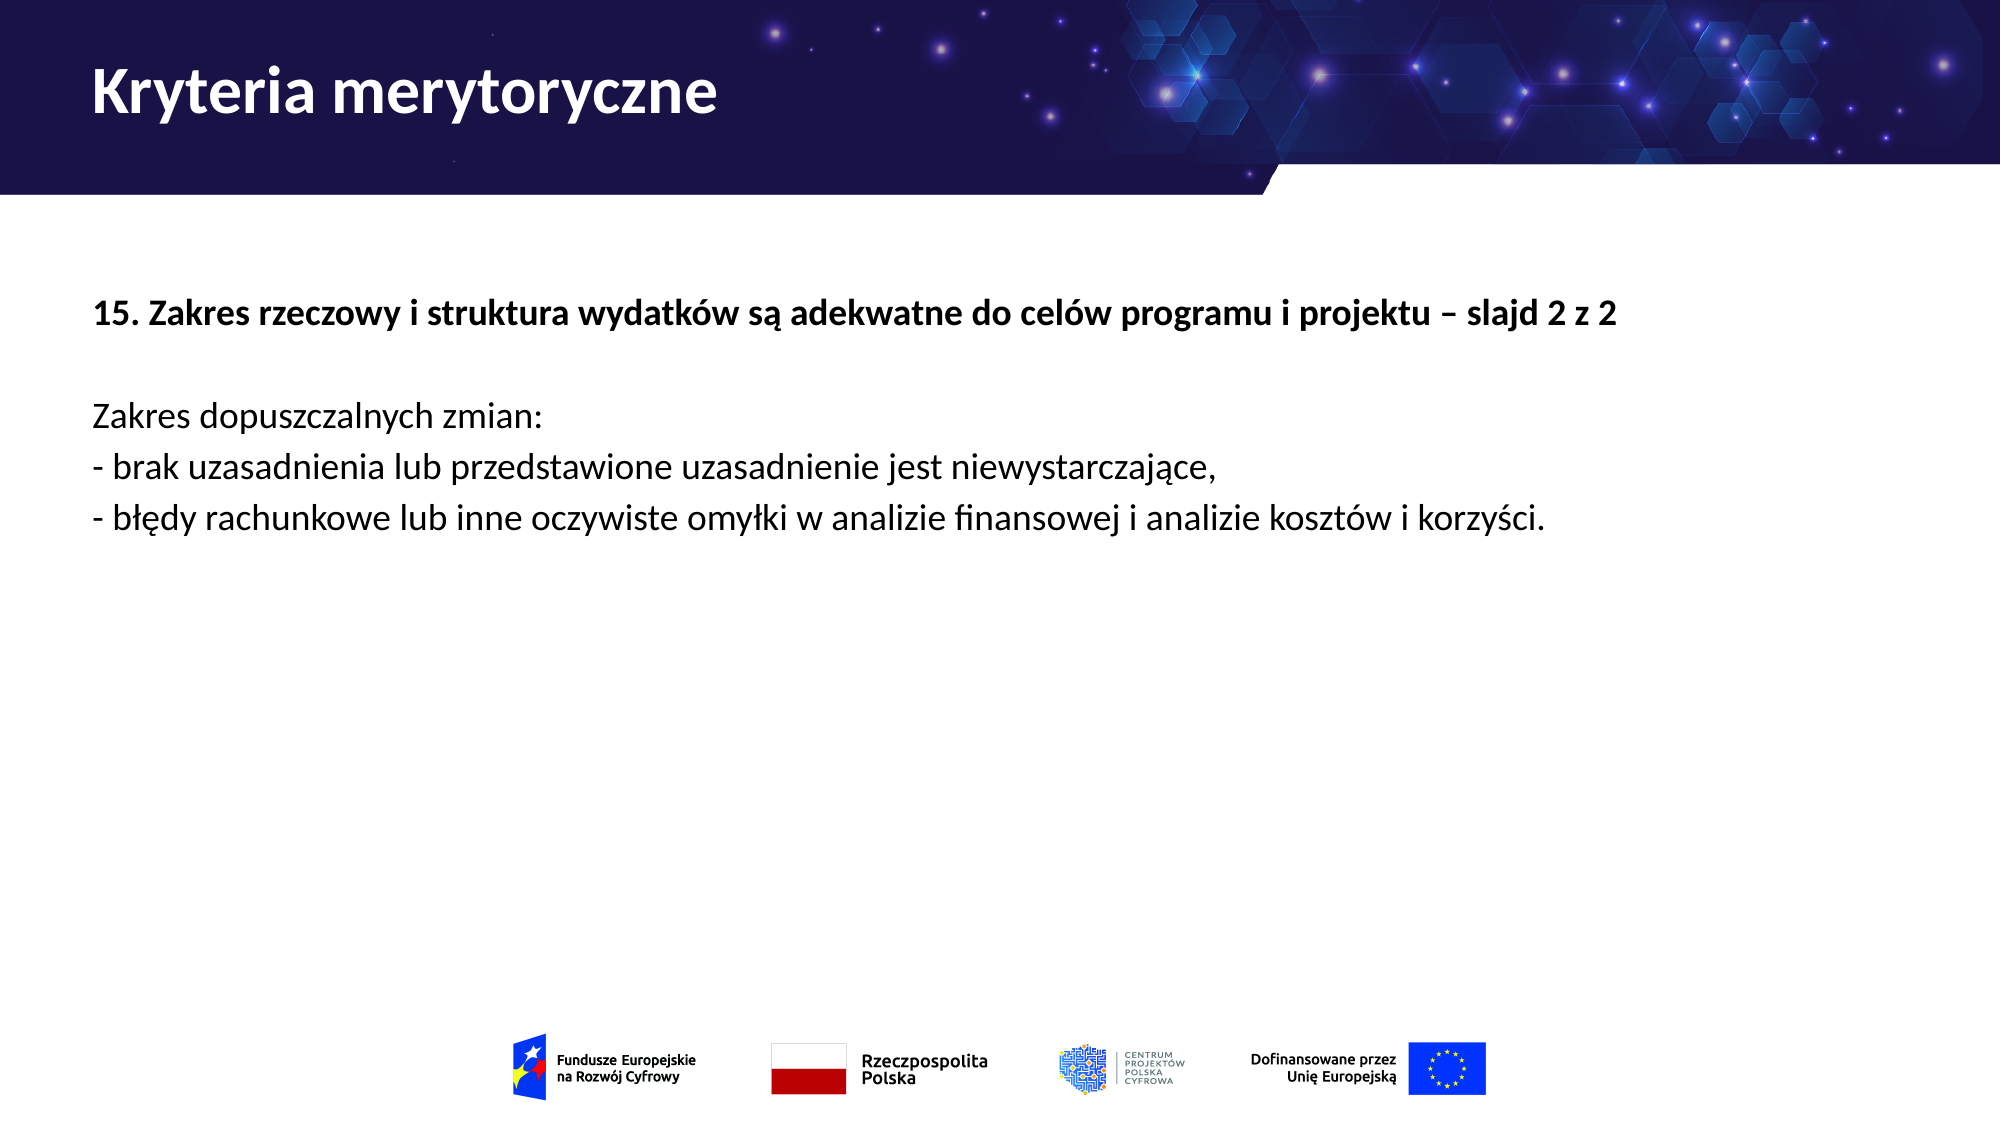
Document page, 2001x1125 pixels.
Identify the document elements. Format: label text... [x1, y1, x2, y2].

title Kryteria merytoryczne [77, 46, 1863, 136]
list 15. Zakres rzeczowy i struktura wydatków są adekwatne do celów programu i projektu – slajd 2 z 2 Zakres dopuszczalnych zmian: - brak uzasadnienia lub przedstawione uzasadnienie jest niewystarczające, - błędy rachunkowe lub inne oczywiste omyłki w analizie finansowej i analizie kosztów i korzyści. [77, 229, 1863, 958]
picture [0, 0, 2000, 195]
picture [491, 1011, 1509, 1122]
